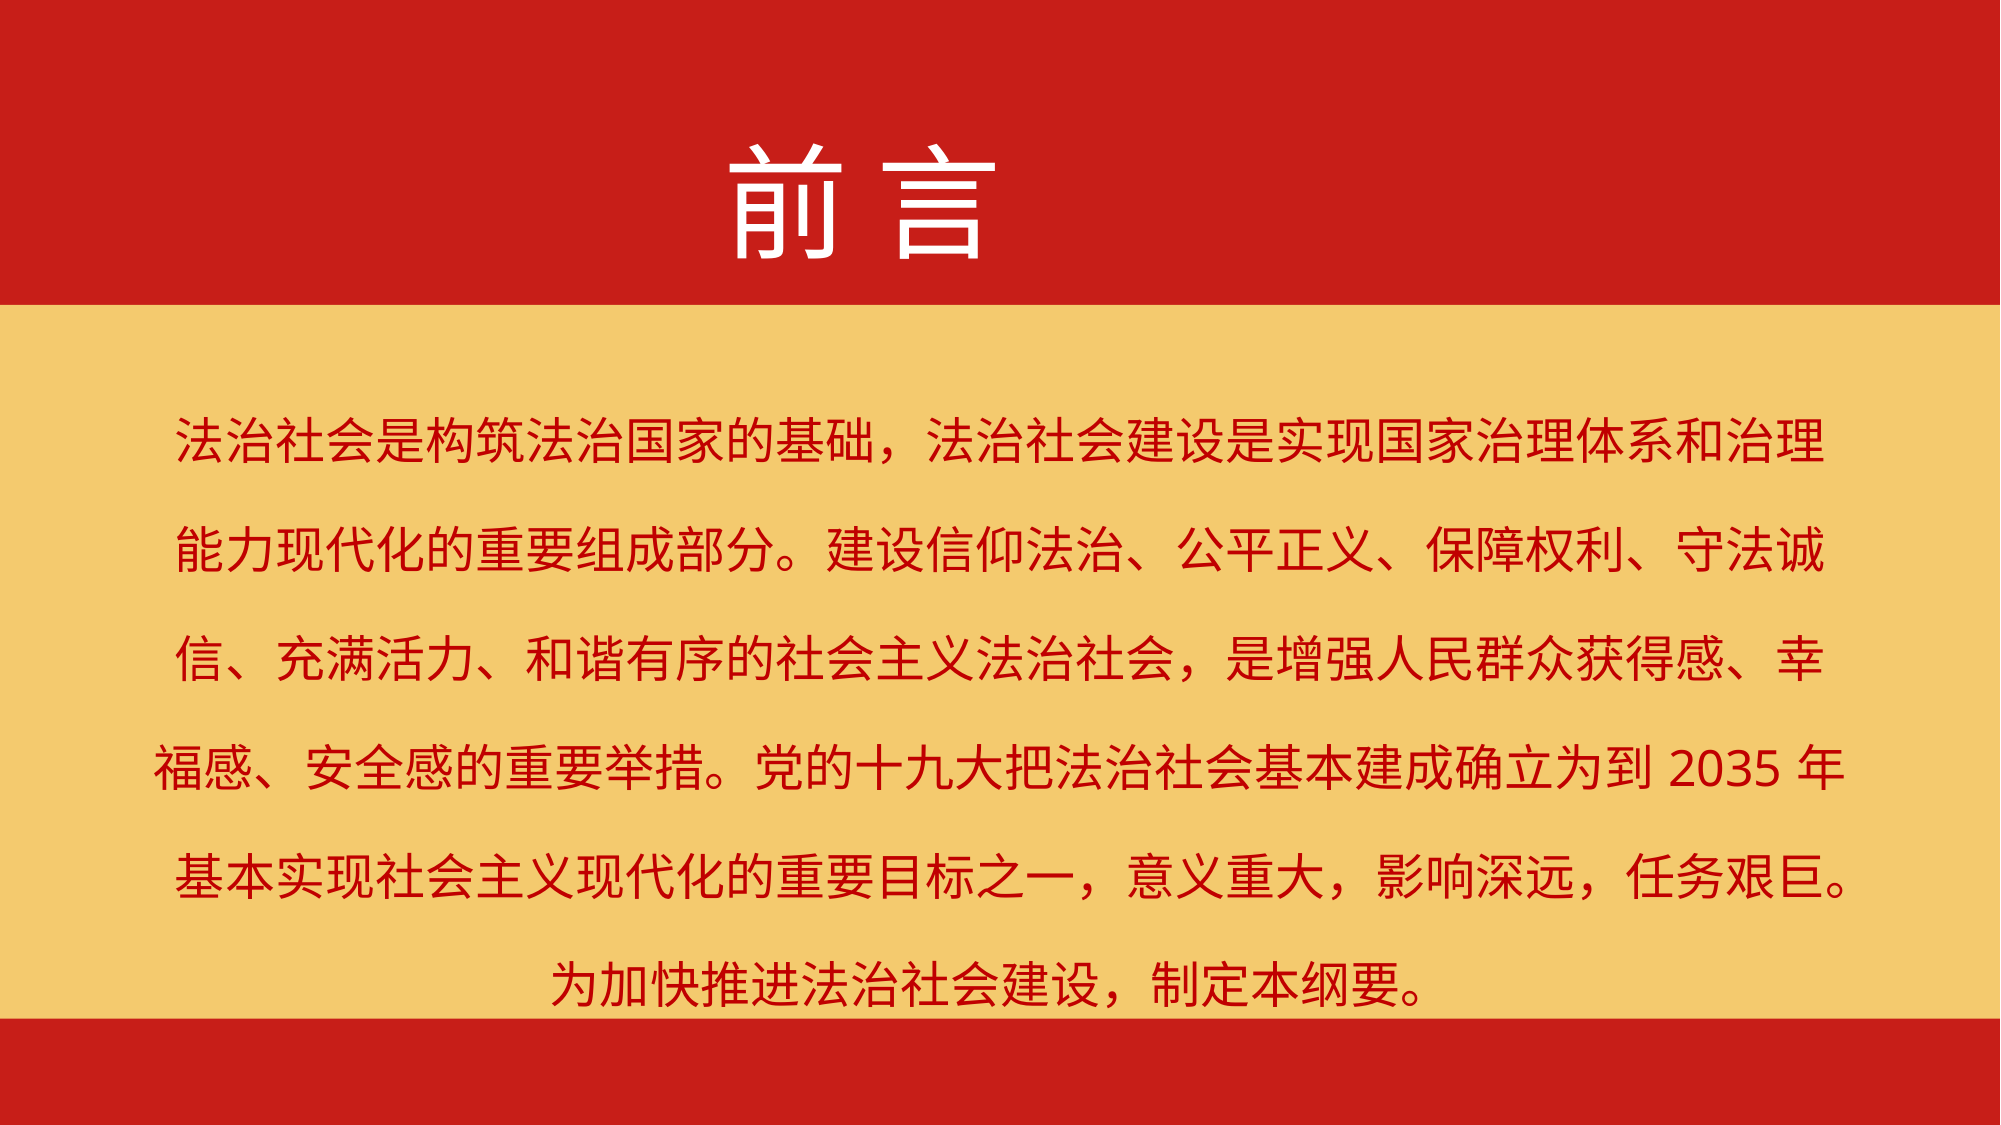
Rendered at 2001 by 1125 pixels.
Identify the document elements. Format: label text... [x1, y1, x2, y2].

title 前 言 [0, 112, 1725, 330]
text_box [0, 0, 2000, 304]
text_box [0, 304, 2000, 1020]
text_box [0, 1020, 2000, 1125]
list 法治社会是构筑法治国家的基础，法治社会建设是实现国家治理体系和治理能力现代化的重要组成部分。建设信仰法治、公平正义、保障权利、守法诚信、充满活力、和谐有序的社会主义法治社会，是增强人民群众获得感、幸福感、安全感的重要举措。党的十九大把法治社会基本建成确立为到2035年基本实现社会主义现代化的重要目标之一，意义重大，影响深远，任务艰巨。为加快推进法治社会建设，制定本纲要。 [137, 358, 1863, 1072]
